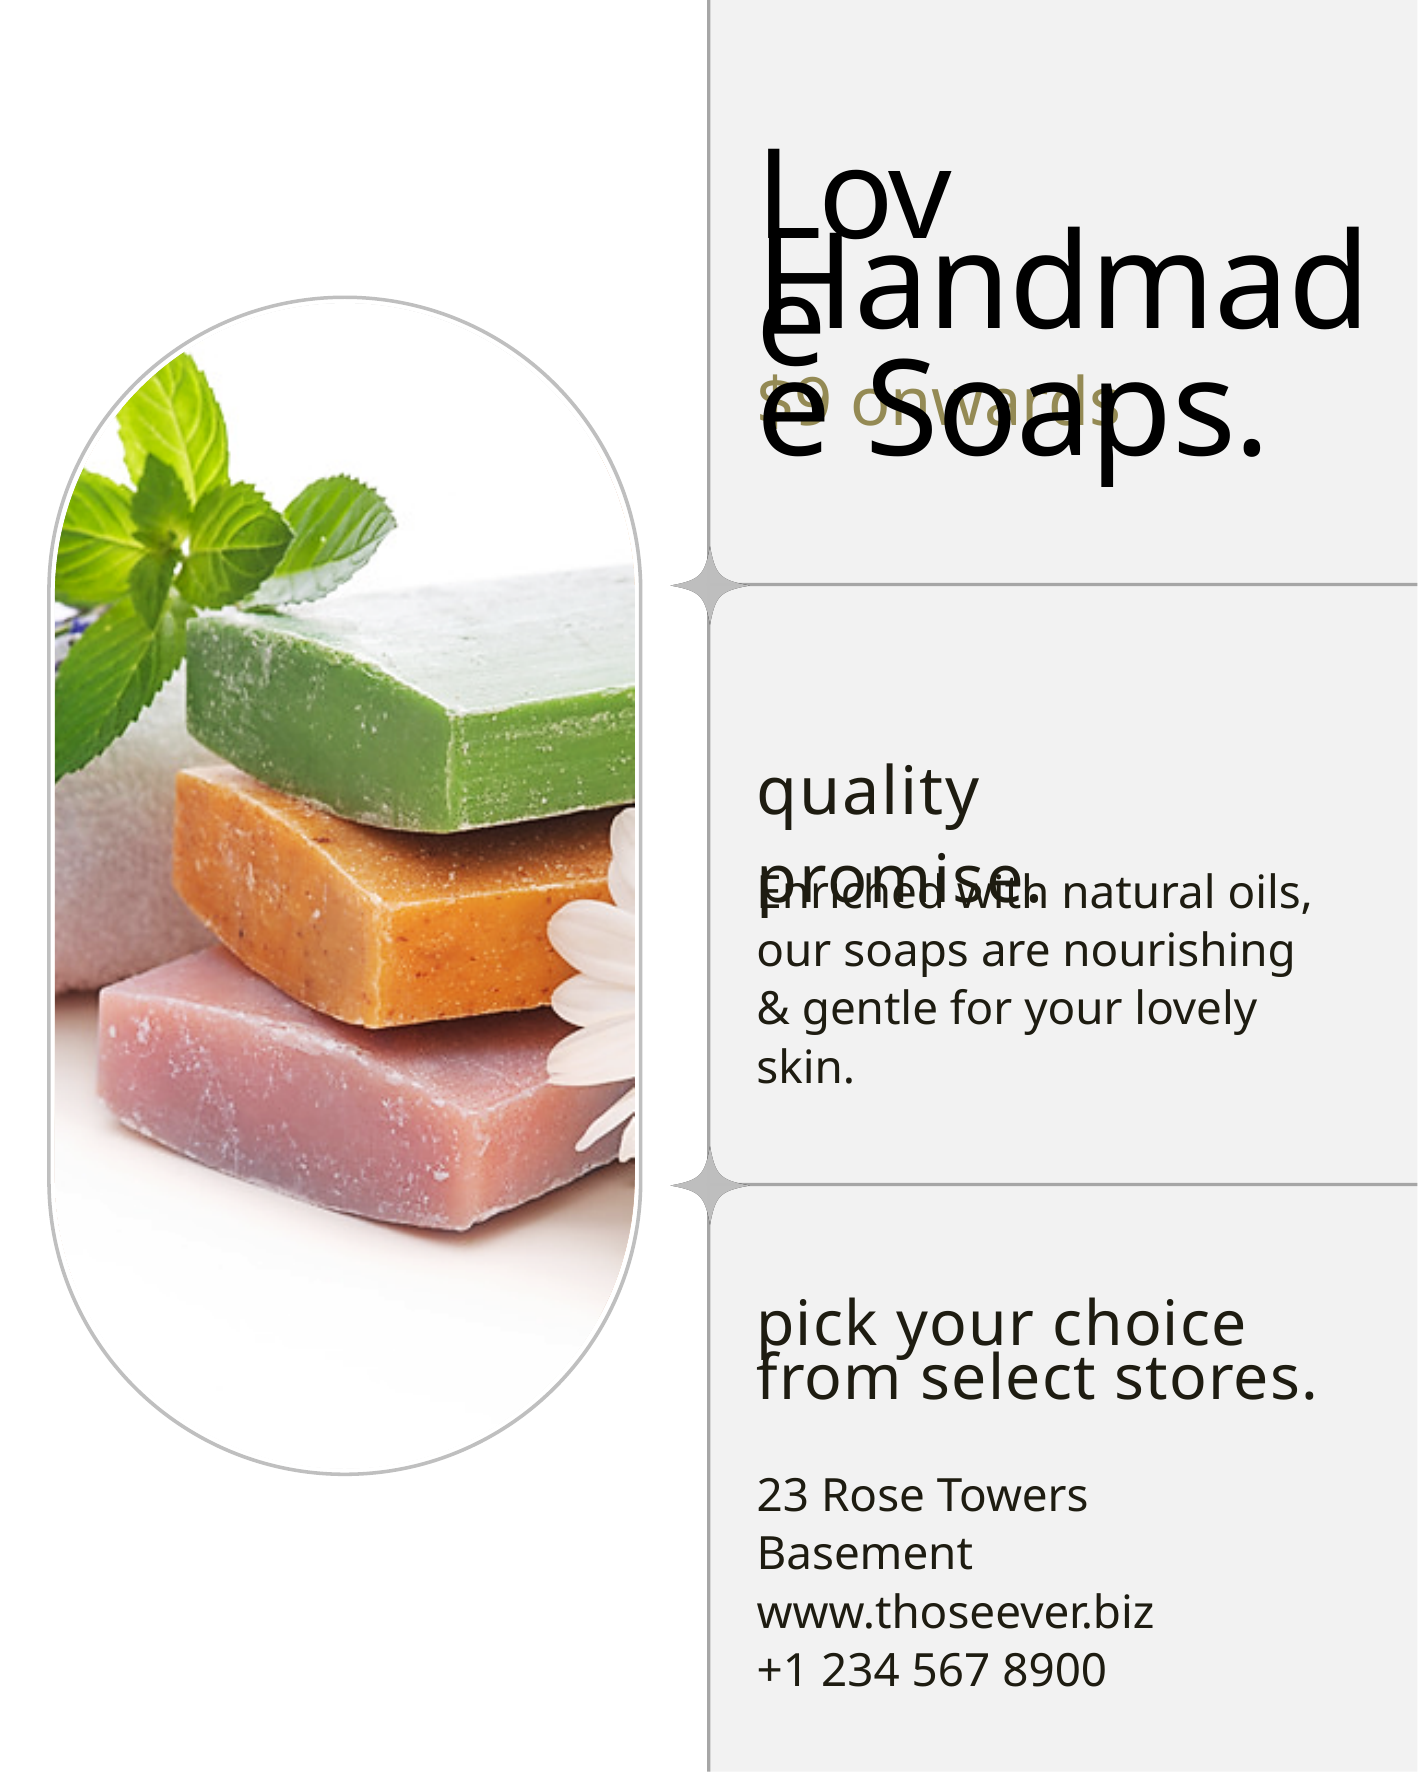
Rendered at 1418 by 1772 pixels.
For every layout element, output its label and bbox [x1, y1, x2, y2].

text_box [670, 0, 1418, 1772]
text_box [0, 0, 670, 1772]
text_box [292, 295, 397, 300]
picture [54, 302, 636, 1469]
